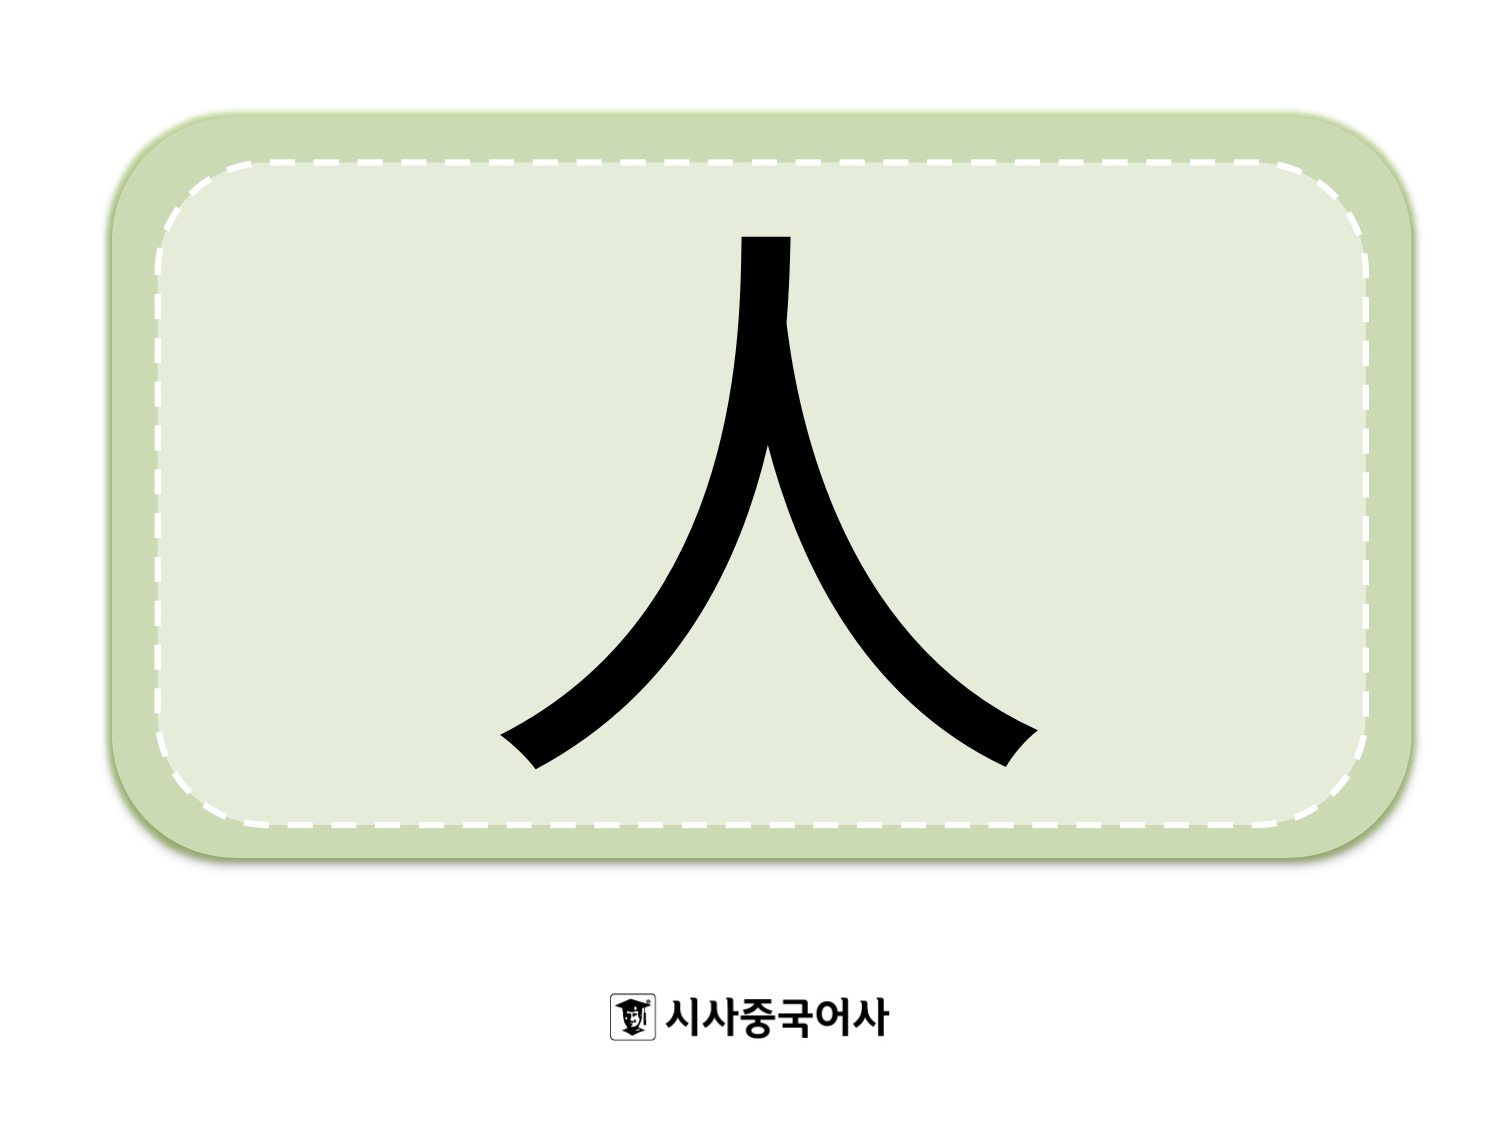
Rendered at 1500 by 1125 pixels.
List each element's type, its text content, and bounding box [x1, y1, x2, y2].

picture [602, 987, 898, 1047]
text_box 人 [162, 160, 1371, 824]
